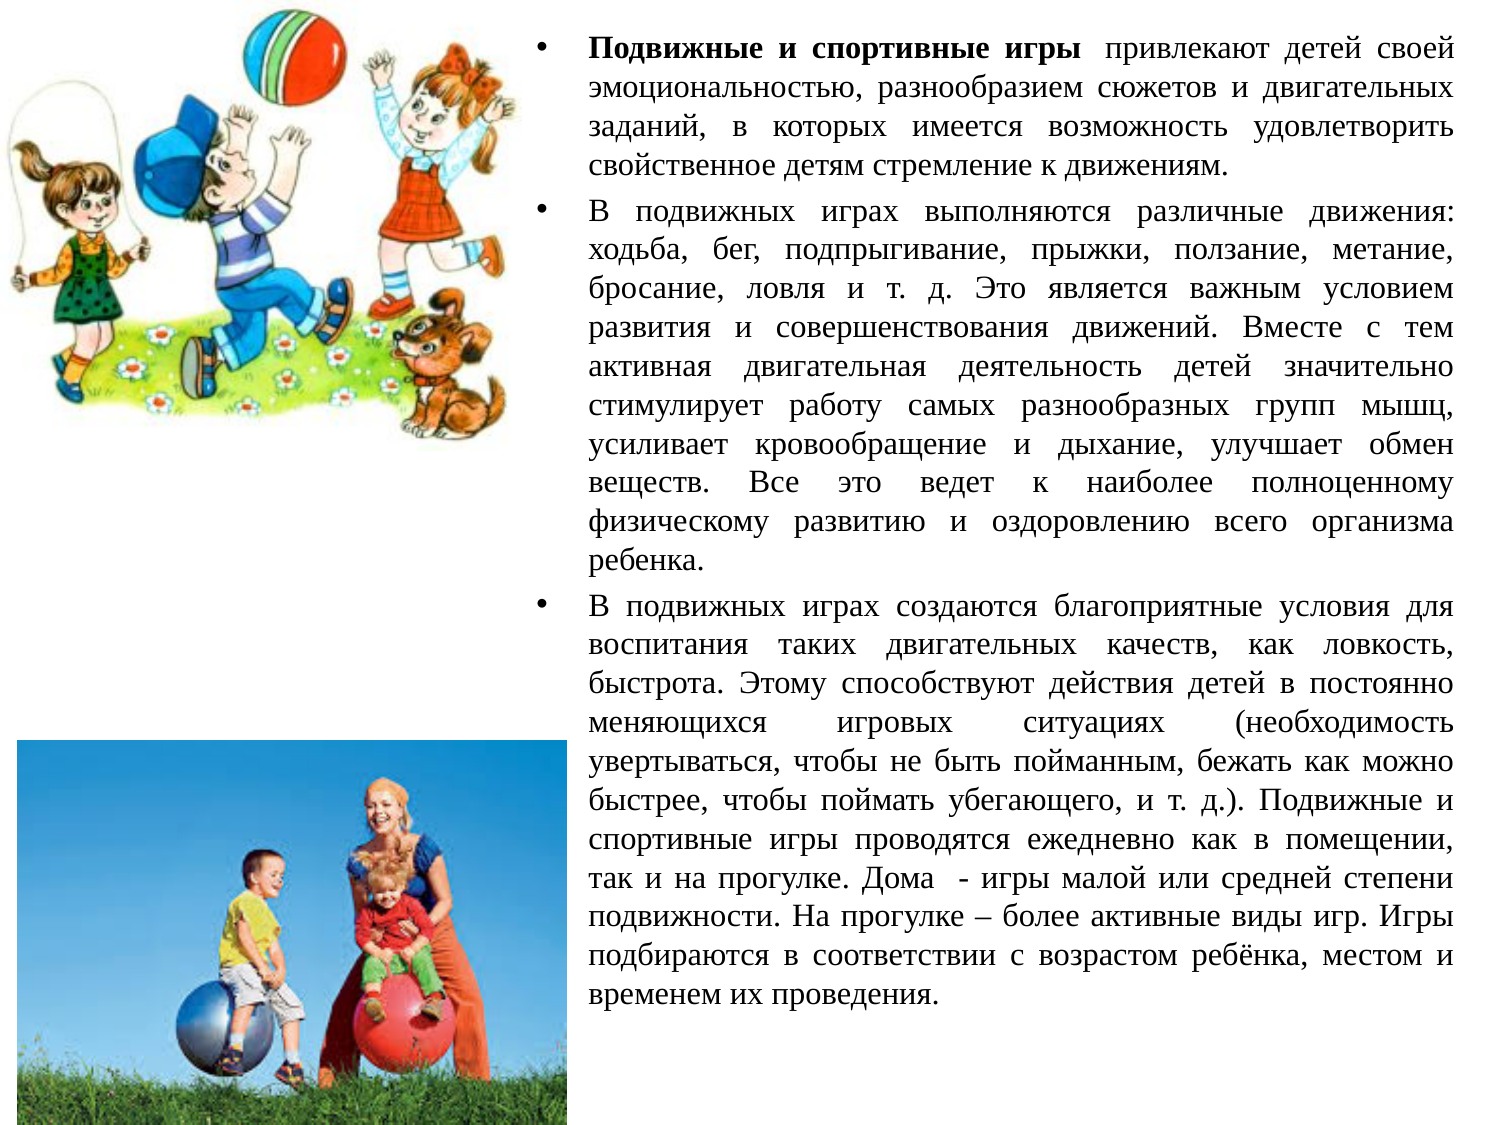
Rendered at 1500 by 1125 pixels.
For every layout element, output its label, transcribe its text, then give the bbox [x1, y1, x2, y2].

picture [17, 740, 567, 1125]
picture [0, 0, 522, 452]
list Подвижные и спортивные игры привлекают детей своей эмоциональностью, разнообразием сюжетов и двигательных заданий, в которых имеется возможность удовлетворить свойственное детям стремление к движениям. В подвижных играх выполняются различные дви­жения: ходьба, бег, подпрыгивание, прыжки, ползание, метание, бросание, ловля и т. д. Это является важным условием развития и совершенствования движений. Вместе с тем активная двигательная деятельность детей значительно стимулирует работу самых разнообразных групп мышц, усиливает кровообращение и дыхание, улучшает обмен веществ. Все это ведет к наиболее полноценному физическому развитию и оздоровлению всего организма ребенка. В подвижных играх создаются благоприятные условия для воспитания таких двигательных качеств, как ловкость, быстрота. Этому способствуют действия детей в постоянно меняющихся игровых ситуациях (необходимость увертываться, чтобы не быть пойманным, бежать как можно быстрее, чтобы поймать убегающего, и т. д.). Подвижные и спортивные игры проводятся ежедневно как в помещении, так и на прогулке. Дома - игры малой или средней степени подвижности. На прогулке – более активные виды игр. Игры подбираются в соответствии с возрастом ребёнка, местом и временем их проведения. [521, 19, 1471, 1024]
